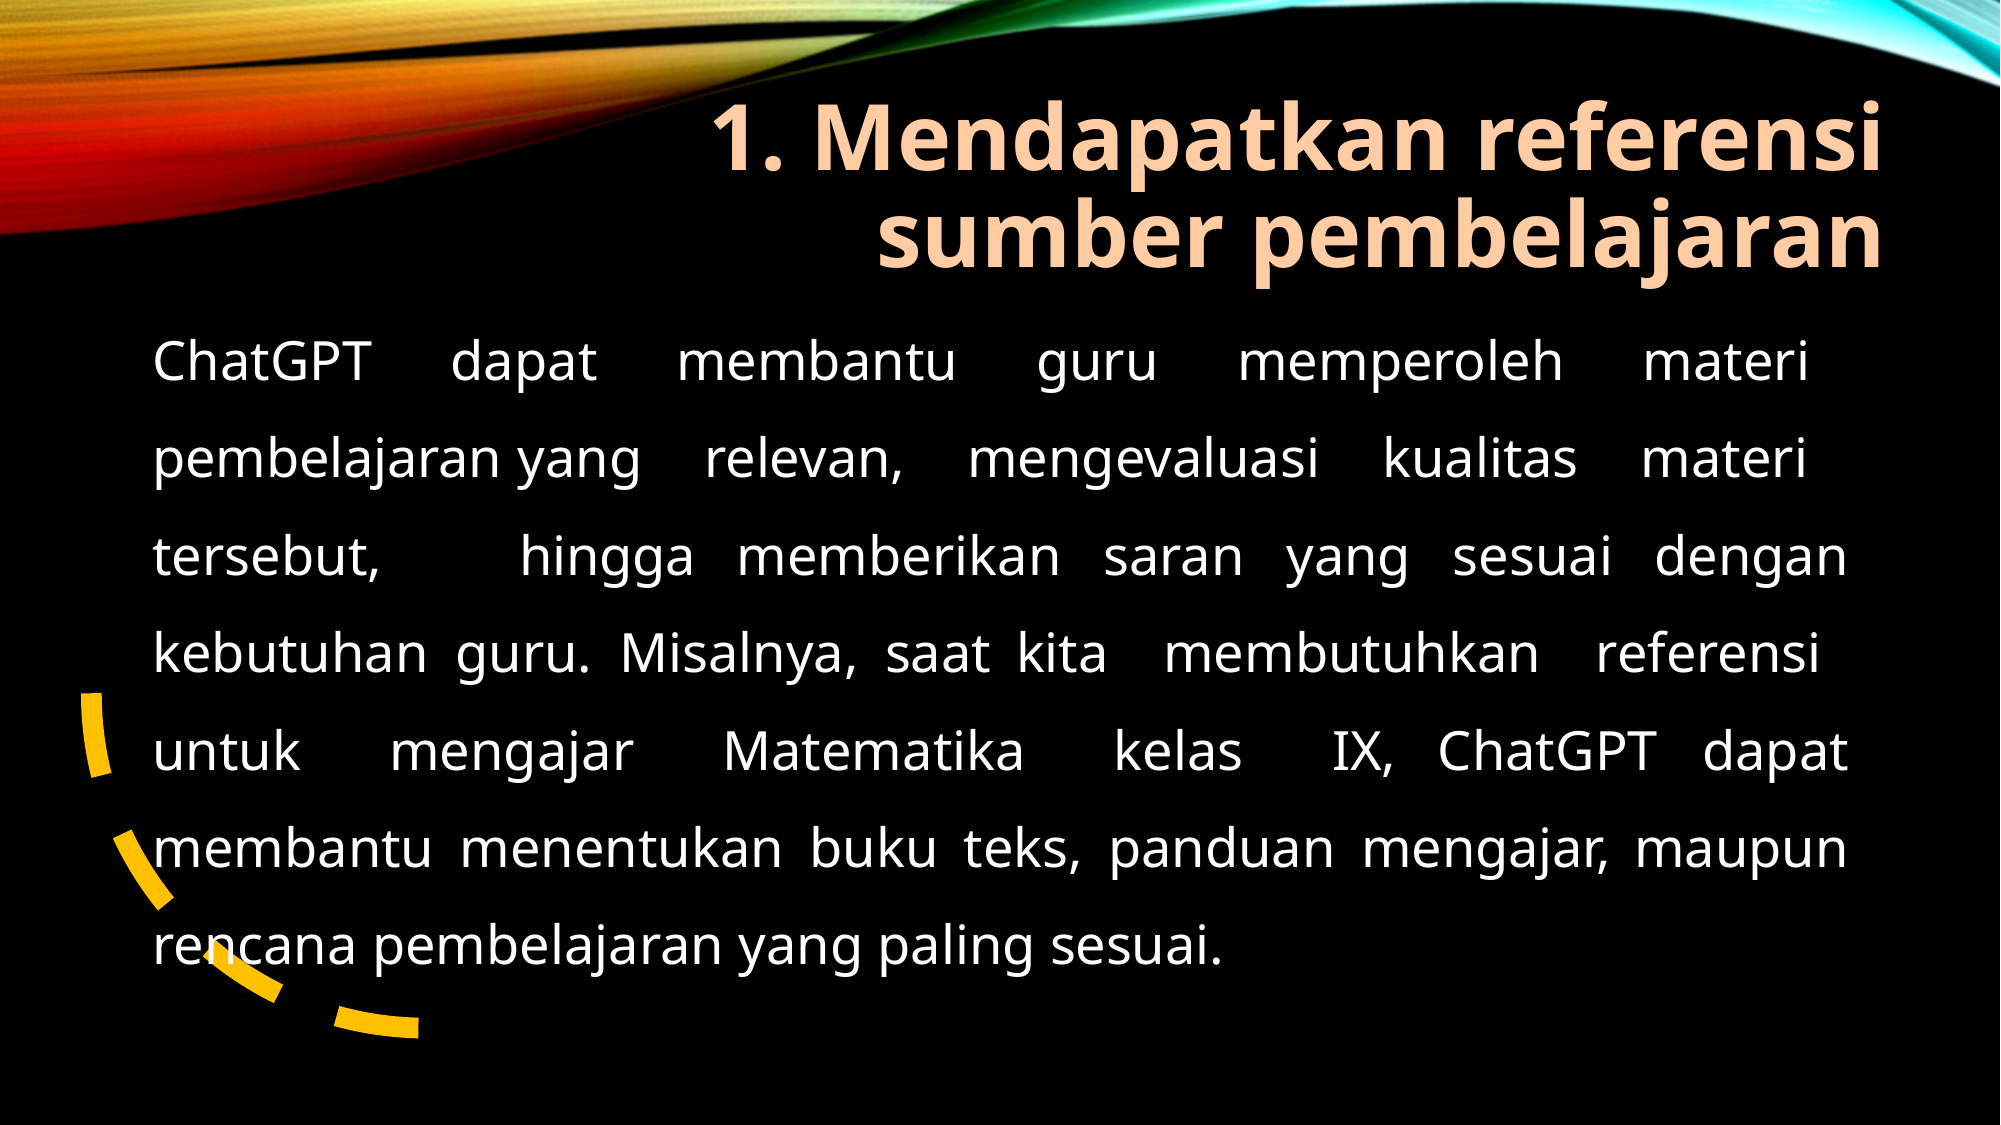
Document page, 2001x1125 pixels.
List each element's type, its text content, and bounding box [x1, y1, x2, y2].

title 1. Mendapatkan referensi sumber pembelajaran [549, 75, 1888, 287]
text_box ChatGPT dapat membantu guru memperoleh materi pembelajaran yang relevan, mengevaluasi kualitas materi tersebut, hingga memberikan saran yang sesuai dengan kebutuhan guru. Misalnya, saat kita membutuhkan referensi untuk mengajar Matematika kelas IX, ChatGPT dapat membantu menentukan buku teks, panduan mengajar, maupun rencana pembelajaran yang paling sesuai. [150, 291, 1850, 976]
text_box [91, 693, 150, 883]
picture [0, 0, 2000, 237]
text_box [246, 976, 427, 1029]
